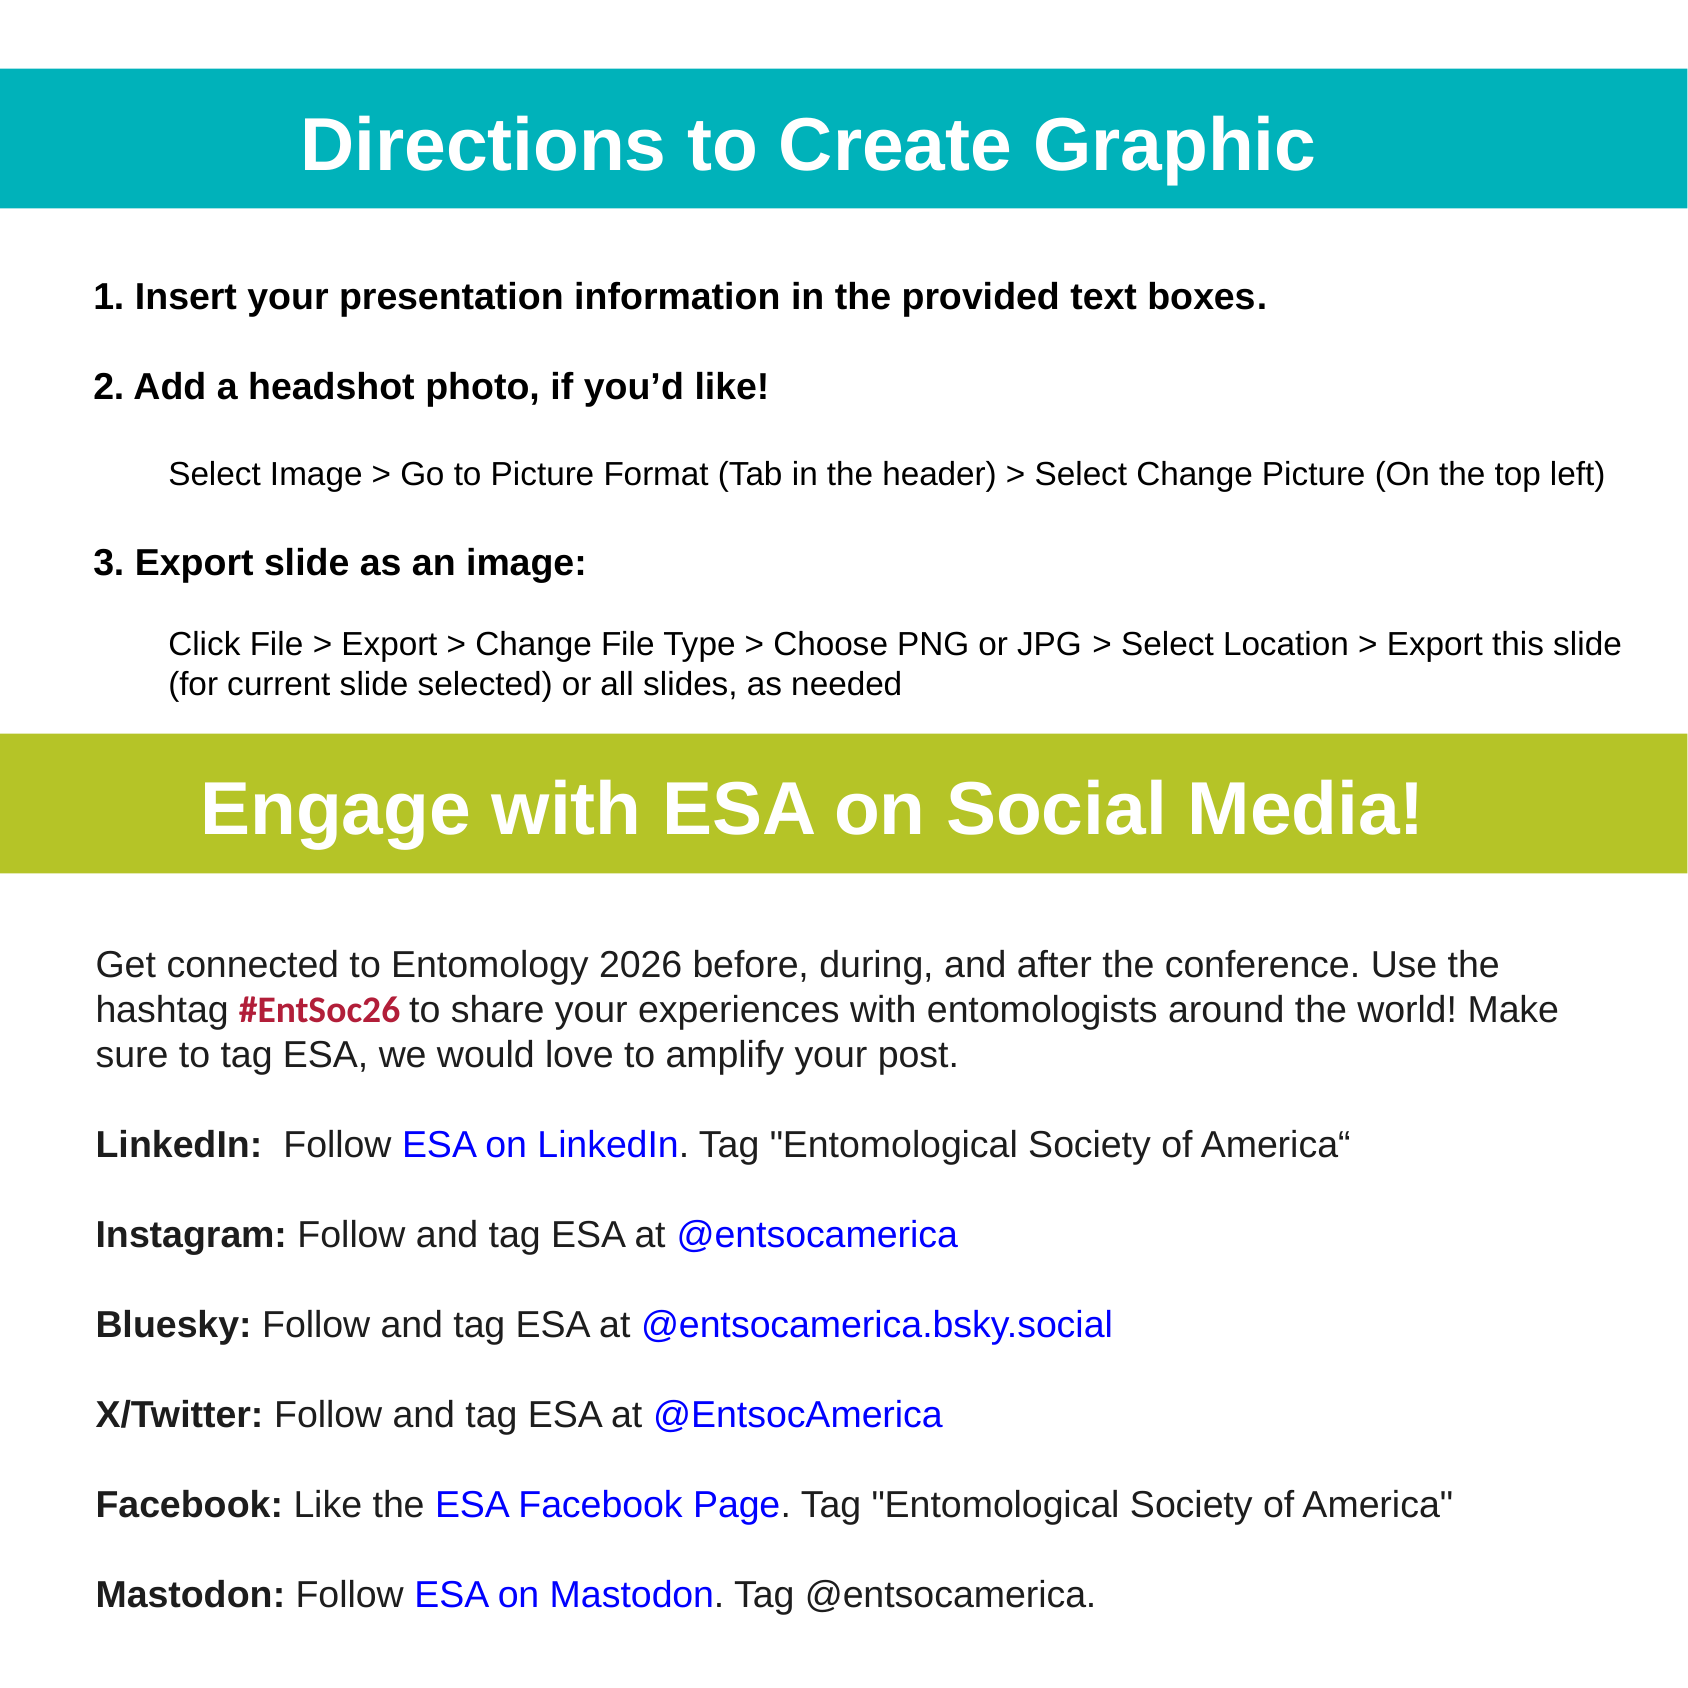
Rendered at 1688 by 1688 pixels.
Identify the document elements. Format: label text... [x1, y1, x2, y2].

text_box 1. Insert your presentation information in the provided text boxes​. 2. Add a headshot photo, if you’d like! Select Image > Go to Picture Format (Tab in the header) > Select Change Picture (On the top left) 3. Export slide as an image: ​ Click File > Export > Change File Type > Choose PNG or JPG​​ > Select Location > Export this slide (for current slide selected) or all slides, as needed [78, 265, 1667, 710]
text_box [0, 67, 1688, 211]
text_box Engage with ESA on Social Media! [200, 759, 1537, 851]
text_box Directions to Create Graphic [80, 125, 1537, 186]
text_box [0, 731, 1688, 875]
text_box Get connected to Entomology 2026 before, during, and after the conference. Use the hashtag #EntSoc26 to share your experiences with entomologists around the world! Make sure to tag ESA, we would love to amplify your post. LinkedIn: Follow ESA on LinkedIn. Tag "Entomological Society of America“ Instagram: Follow and tag ESA at @entsocamerica Bluesky: Follow and tag ESA at @entsocamerica.bsky.social X/Twitter: Follow and tag ESA at @EntsocAmerica Facebook: Like the ESA Facebook Page. Tag "Entomological Society of America" Mastodon: Follow ESA on Mastodon. Tag @entsocamerica. [80, 932, 1631, 1623]
